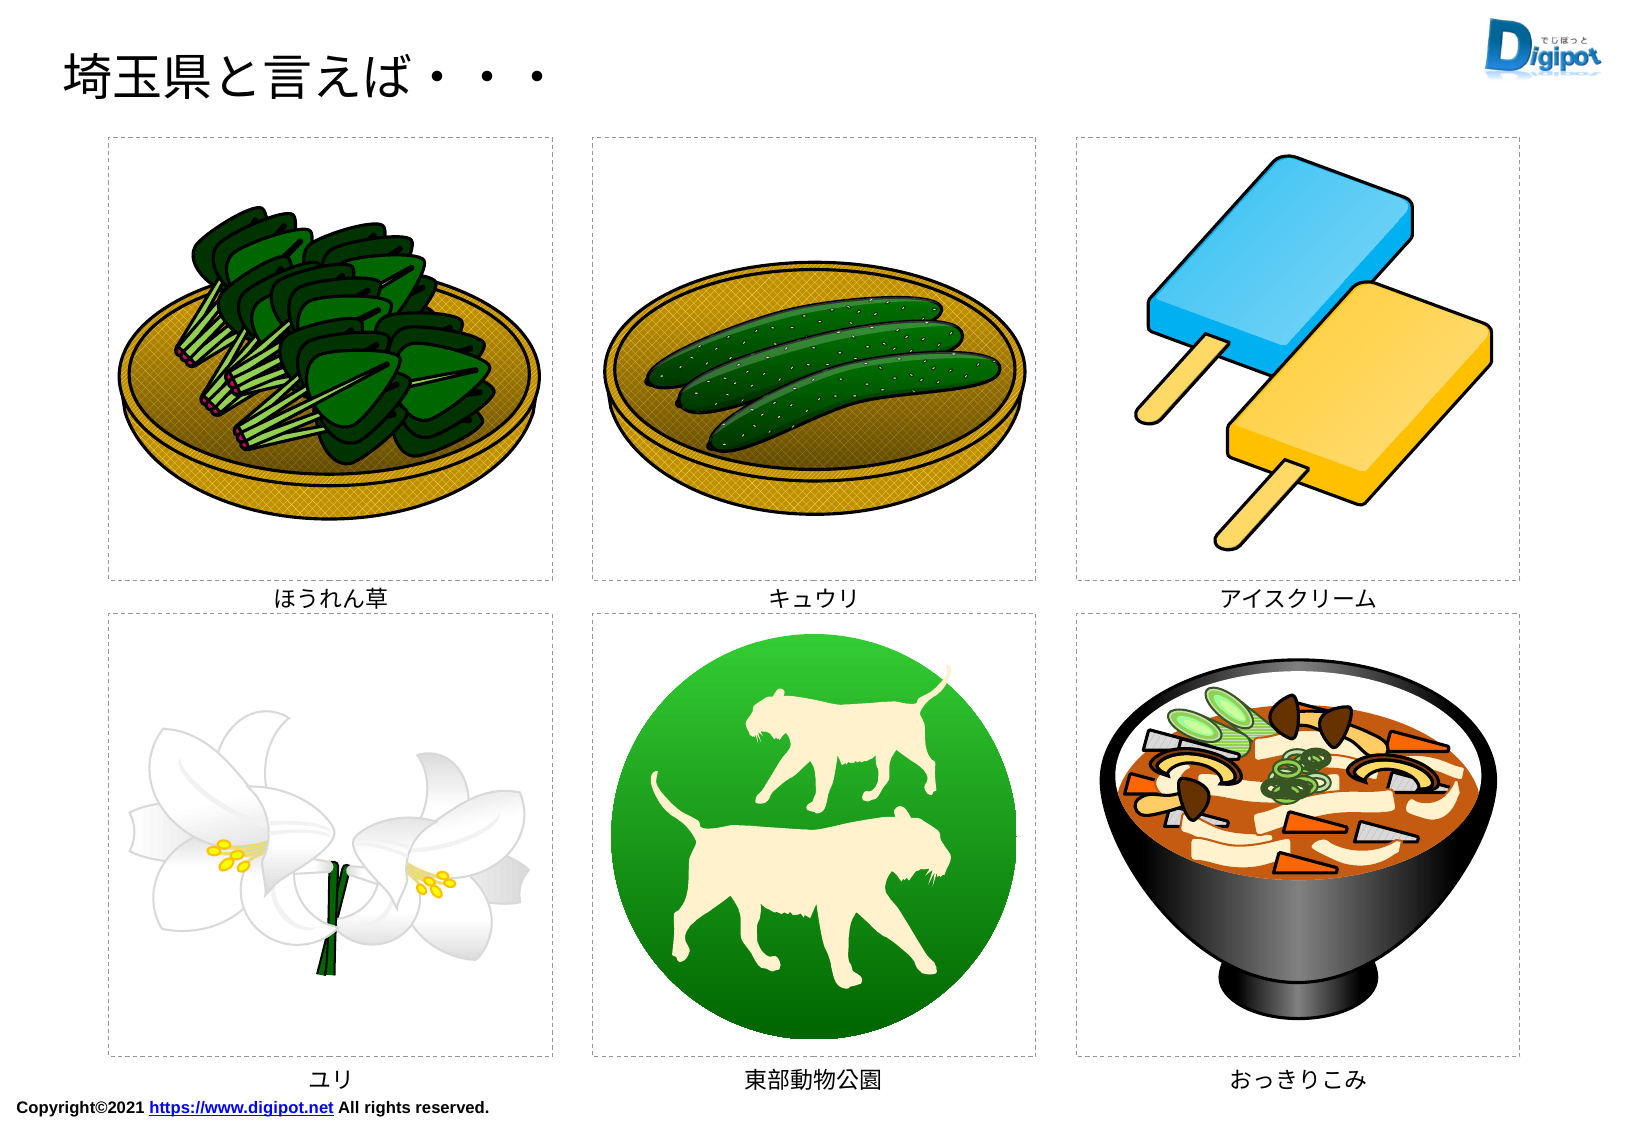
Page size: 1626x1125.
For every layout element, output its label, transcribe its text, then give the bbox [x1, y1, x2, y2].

text_box アイスクリーム [1071, 577, 1525, 620]
picture [1485, 18, 1602, 82]
text_box 埼玉県と言えば・・・ [47, 38, 578, 113]
text_box おっきりこみ [1071, 1058, 1525, 1101]
text_box キュウリ [587, 577, 1041, 620]
text_box ほうれん草 [104, 577, 558, 620]
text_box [1135, 155, 1492, 551]
text_box ユリ [104, 1058, 558, 1101]
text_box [129, 711, 524, 1002]
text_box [611, 633, 1017, 1040]
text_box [118, 228, 540, 520]
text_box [1100, 659, 1496, 1019]
text_box 東部動物公園 [587, 1058, 1041, 1101]
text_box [604, 262, 1026, 515]
